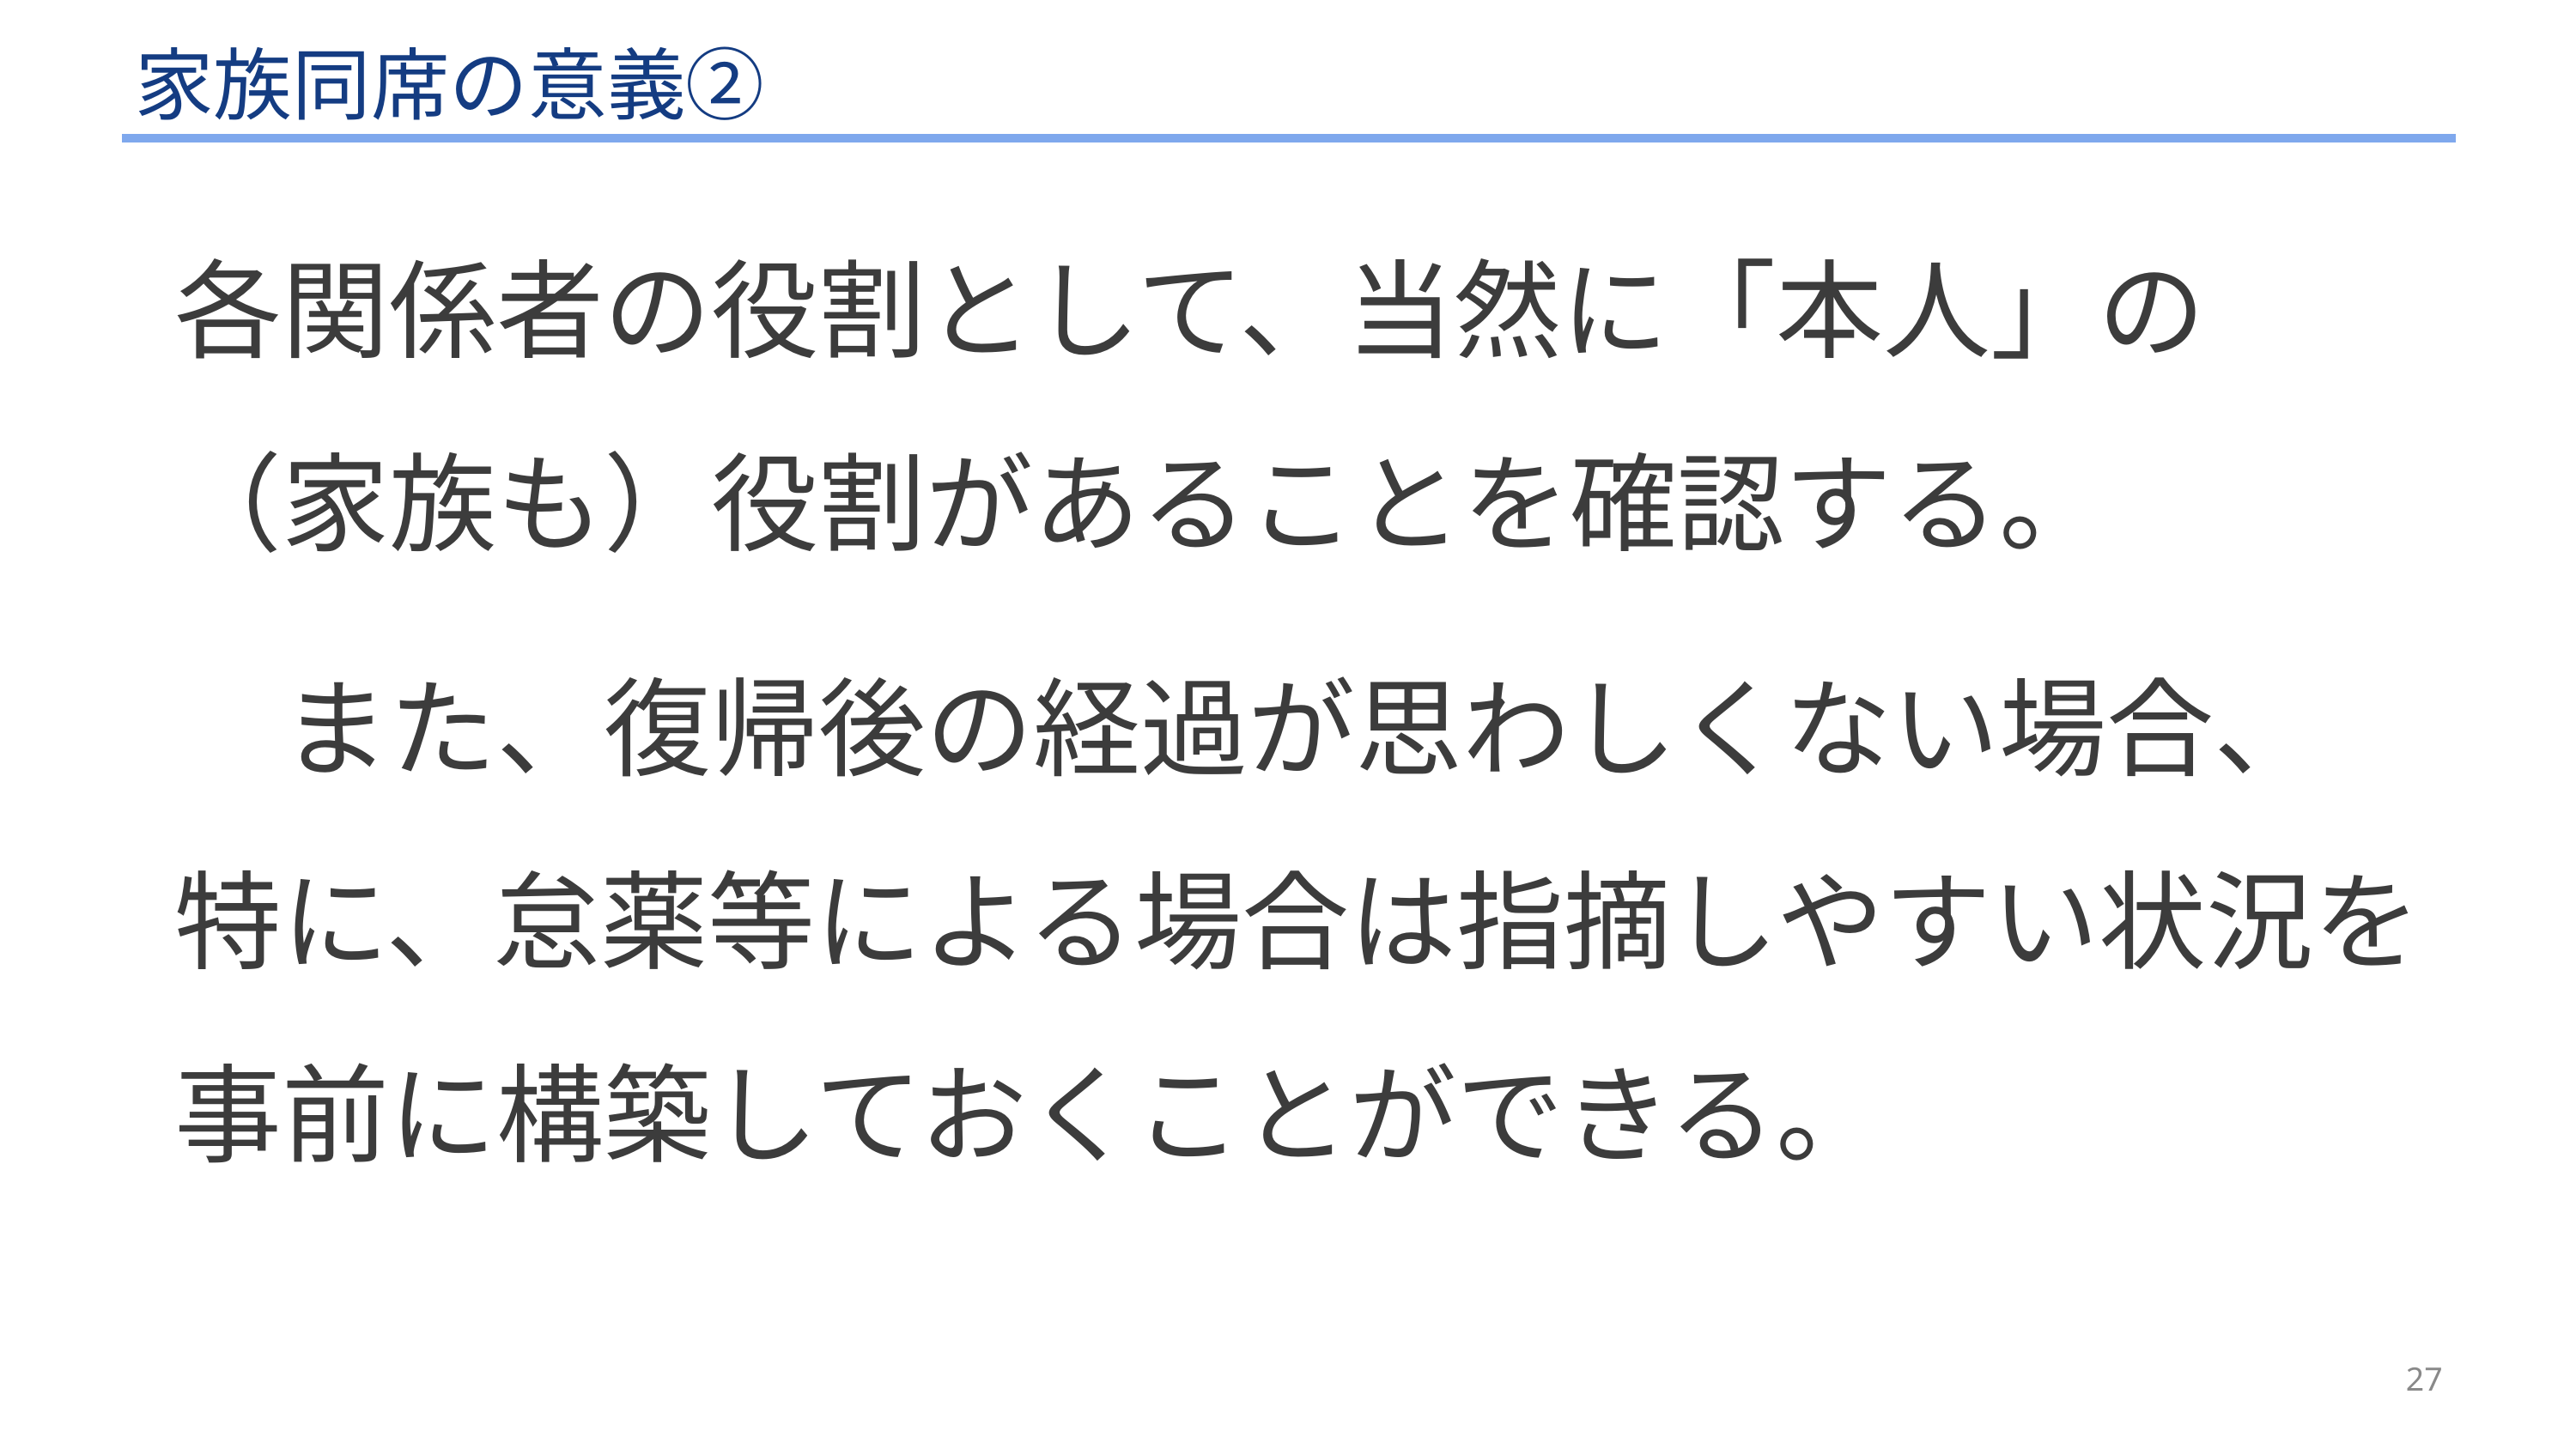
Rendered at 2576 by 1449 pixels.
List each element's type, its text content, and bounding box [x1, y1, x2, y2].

slide_number 27 [2337, 1342, 2456, 1420]
list 各関係者の役割として、当然に「本人」の （家族も）役割があることを確認する。 また、復帰後の経過が思わしくない場合、 特に、怠薬等による場合は指摘しやすい状況を 事前に構築しておくことができる。 [124, 171, 2456, 1317]
title 家族同席の意義② [122, 39, 2454, 139]
